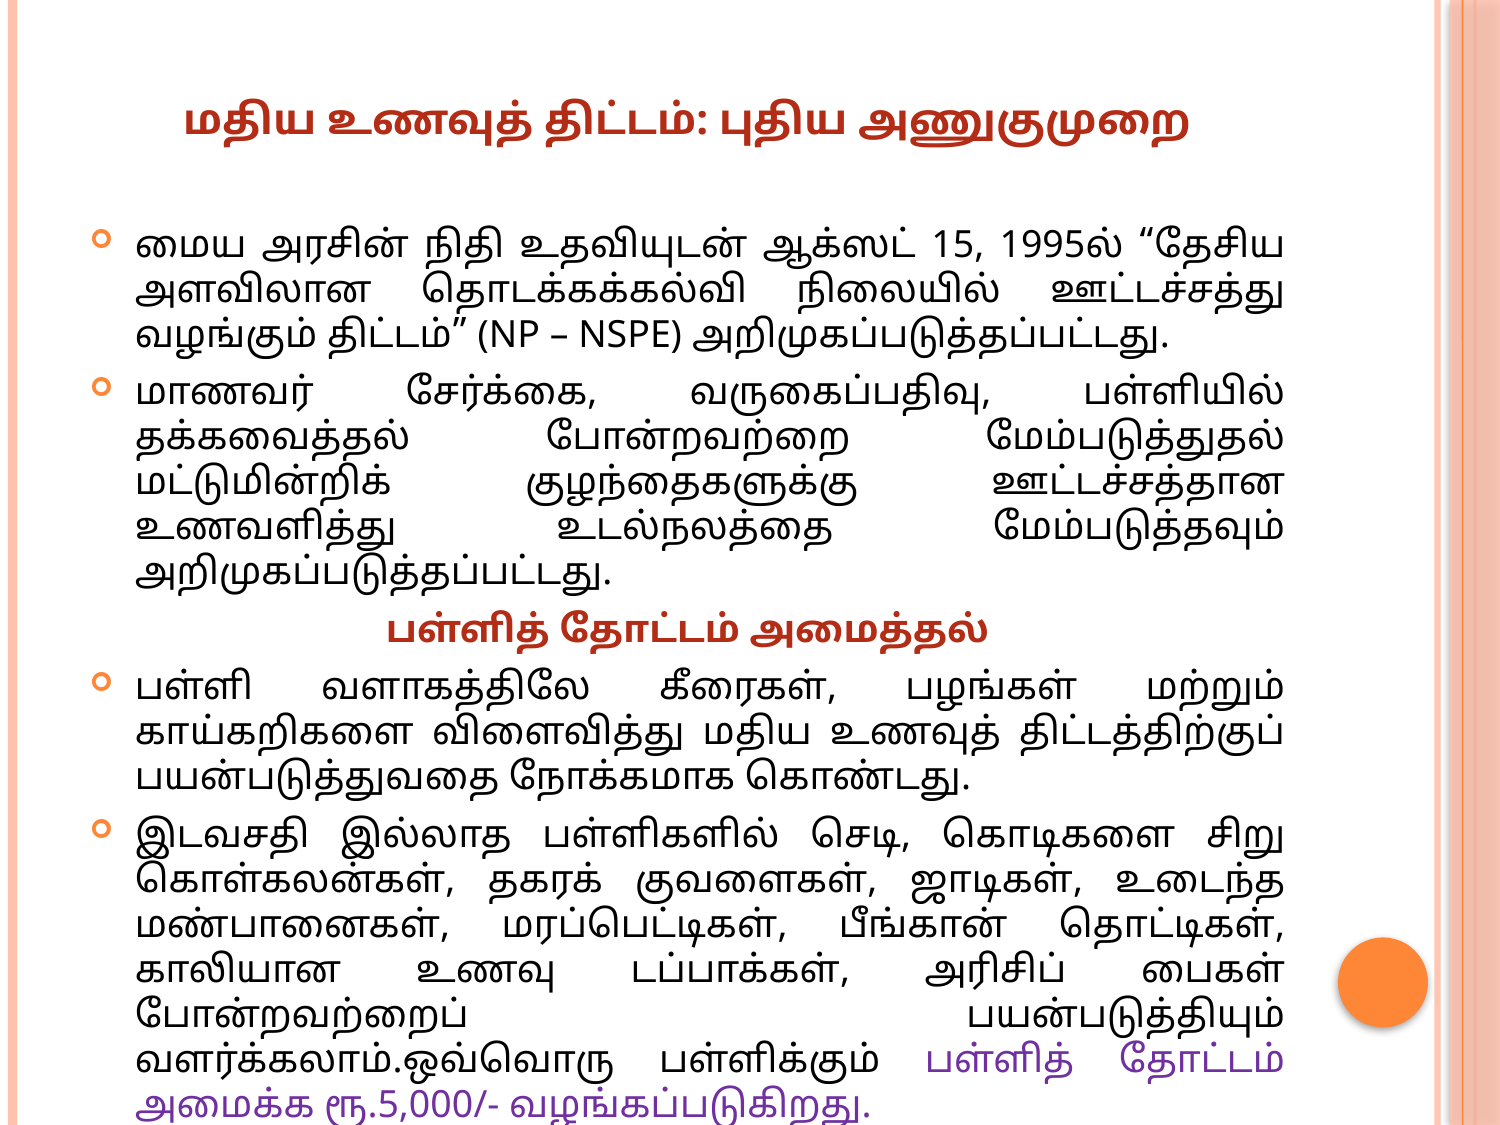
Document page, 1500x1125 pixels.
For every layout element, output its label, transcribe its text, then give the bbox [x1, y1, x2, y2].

title மதிய உணவுத் திட்டம்: புதிய அணுகுமுறை [75, 45, 1300, 150]
list மைய அரசின் நிதி உதவியுடன் ஆக்ஸட் 15, 1995ல் “தேசிய அளவிலான தொடக்கக்கல்வி நிலையில் ஊட்டச்சத்து வழங்கும் திட்டம்” (NP – NSPE) அறிமுகப்படுத்தப்பட்டது. மாணவர் சேர்க்கை, வருகைப்பதிவு, பள்ளியில் தக்கவைத்தல் போன்றவற்றை மேம்படுத்துதல் மட்டுமின்றிக் குழந்தைகளுக்கு ஊட்டச்சத்தான உணவளித்து உடல்நலத்தை மேம்படுத்தவும் அறிமுகப்படுத்தப்பட்டது. பள்ளித் தோட்டம் அமைத்தல் பள்ளி வளாகத்திலே கீரைகள், பழங்கள் மற்றும் காய்கறிகளை விளைவித்து மதிய உணவுத் திட்டத்திற்குப் பயன்படுத்துவதை நோக்கமாக கொண்டது. இடவசதி இல்லாத பள்ளிகளில் செடி, கொடிகளை சிறு கொள்கலன்கள், தகரக் குவளைகள், ஜாடிகள், உடைந்த மண்பானைகள், மரப்பெட்டிகள், பீங்கான் தொட்டிகள், காலியான உணவு டப்பாக்கள், அரிசிப் பைகள் போன்றவற்றைப் பயன்படுத்தியும் வளர்க்கலாம்.ஒவ்வொரு பள்ளிக்கும் பள்ளித் தோட்டம் அமைக்க ரூ.5,000/- வழங்கப்படுகிறது. [75, 212, 1300, 1062]
